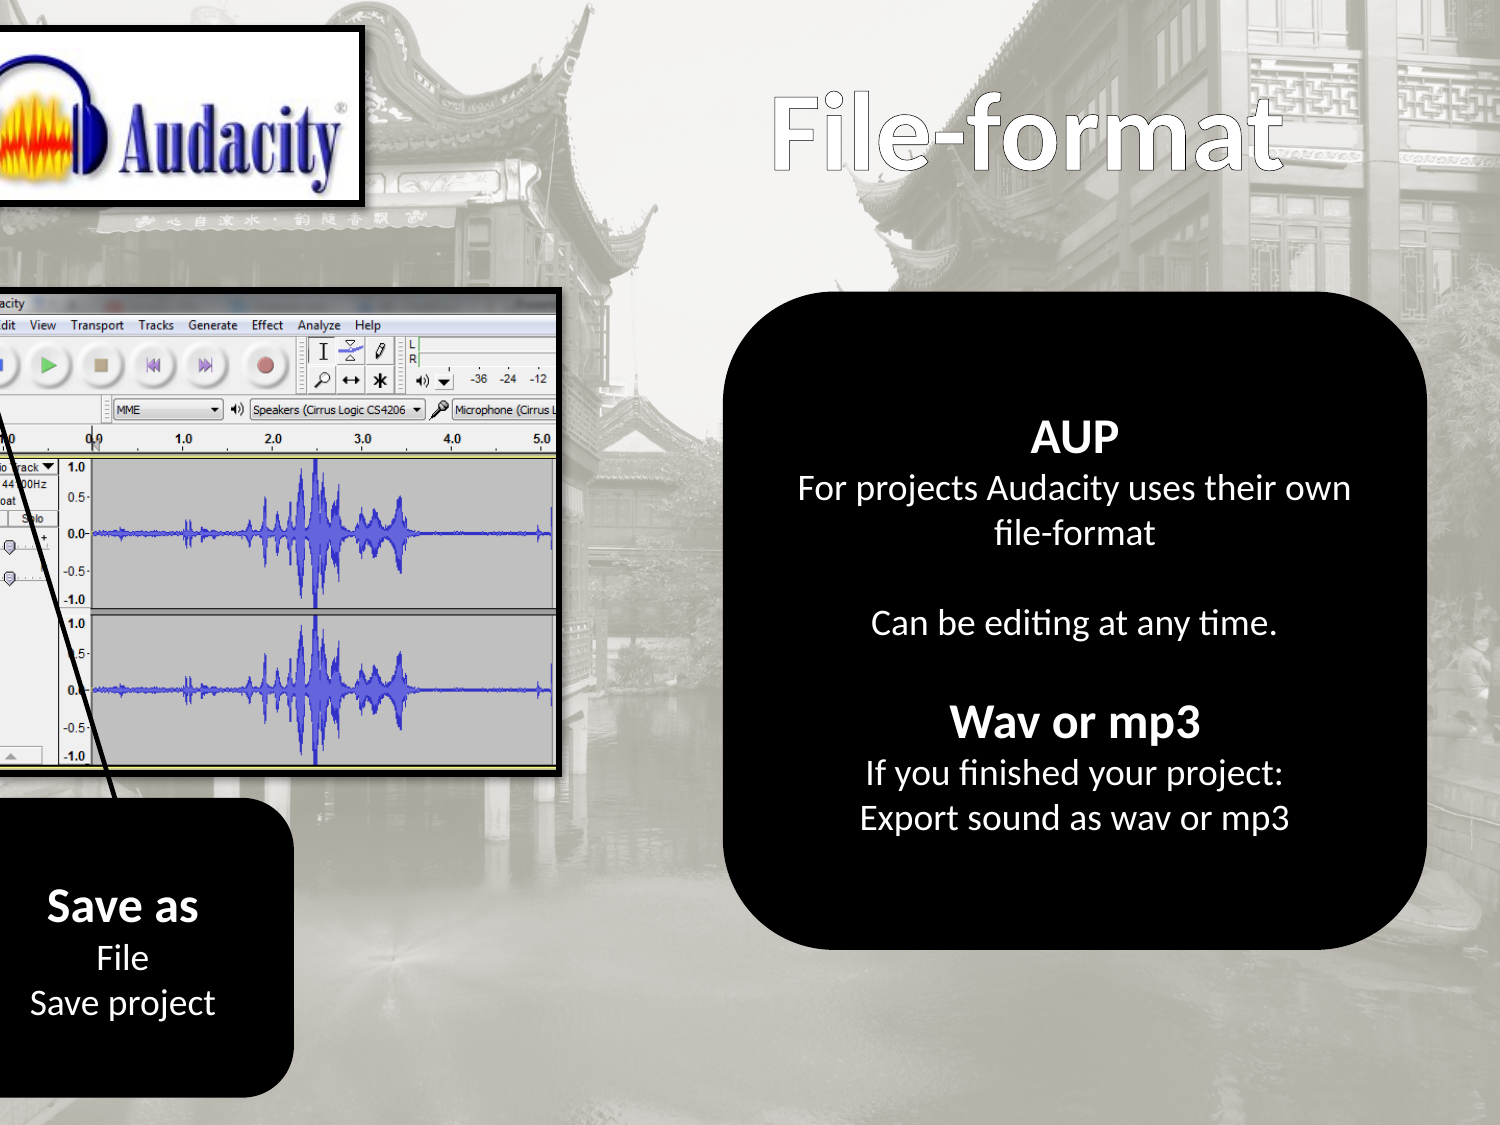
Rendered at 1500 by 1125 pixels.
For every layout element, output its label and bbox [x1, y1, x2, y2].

text_box [0, 337, 124, 826]
picture [0, 0, 1500, 1125]
